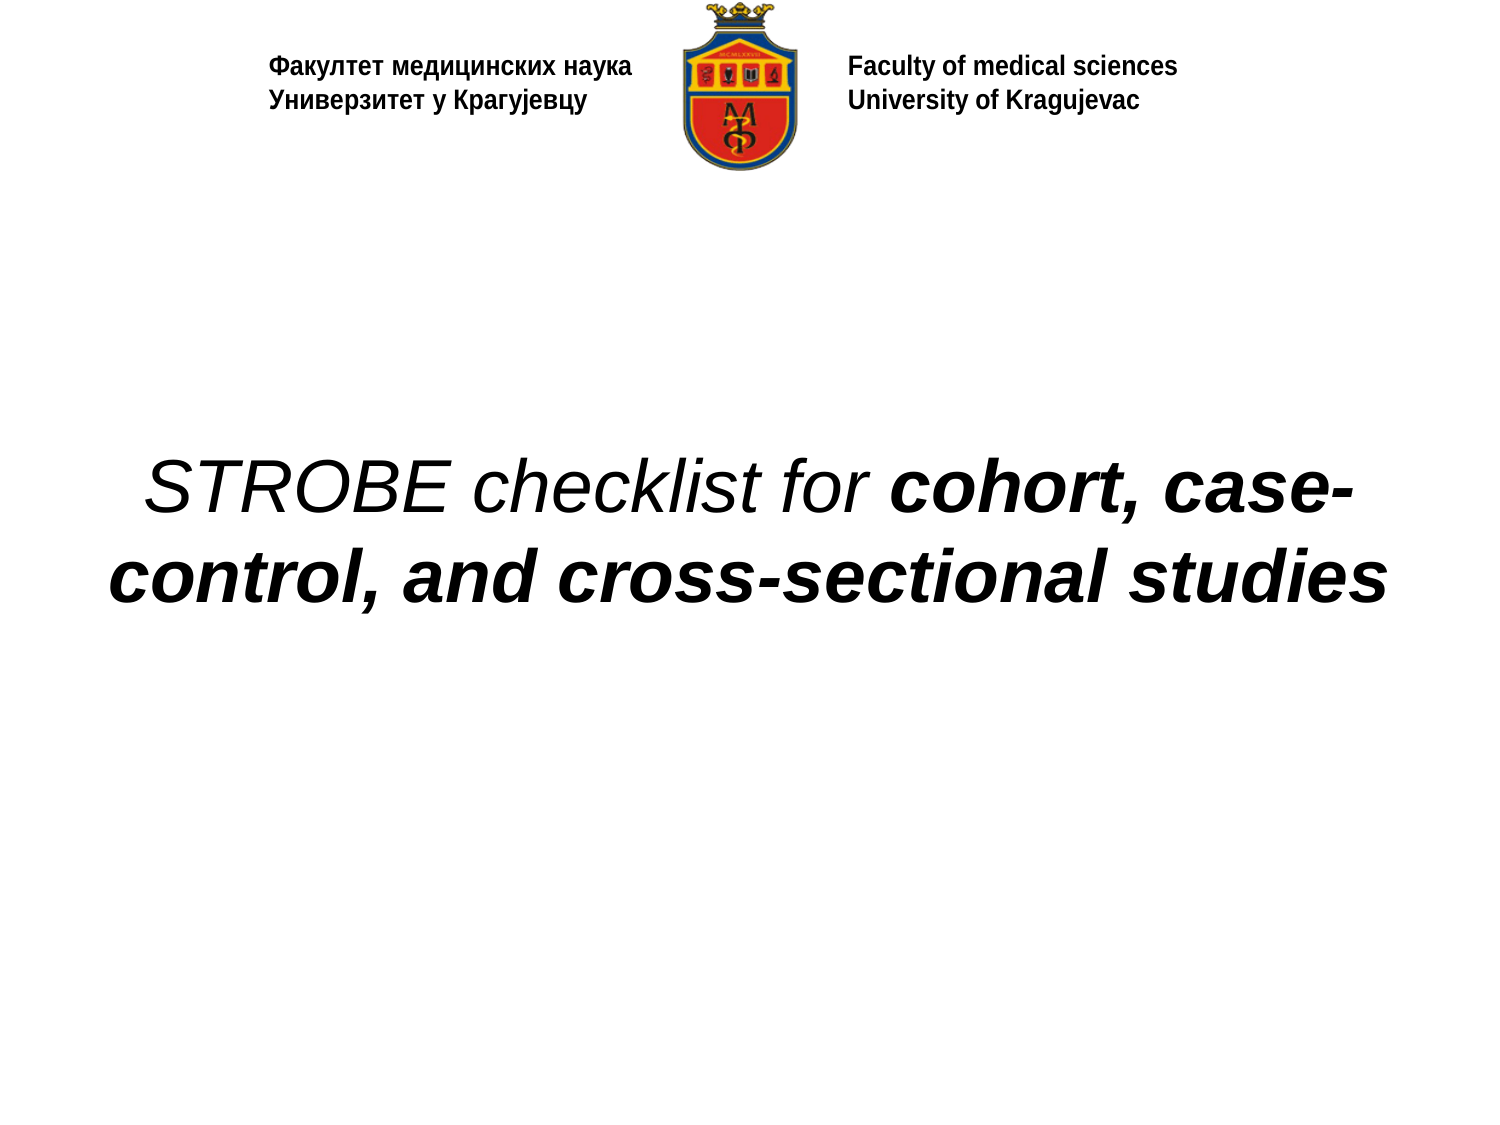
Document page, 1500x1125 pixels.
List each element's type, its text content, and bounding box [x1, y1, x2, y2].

title STROBE checklist for cohort, case-control, and cross-sectional studies [74, 361, 1426, 693]
